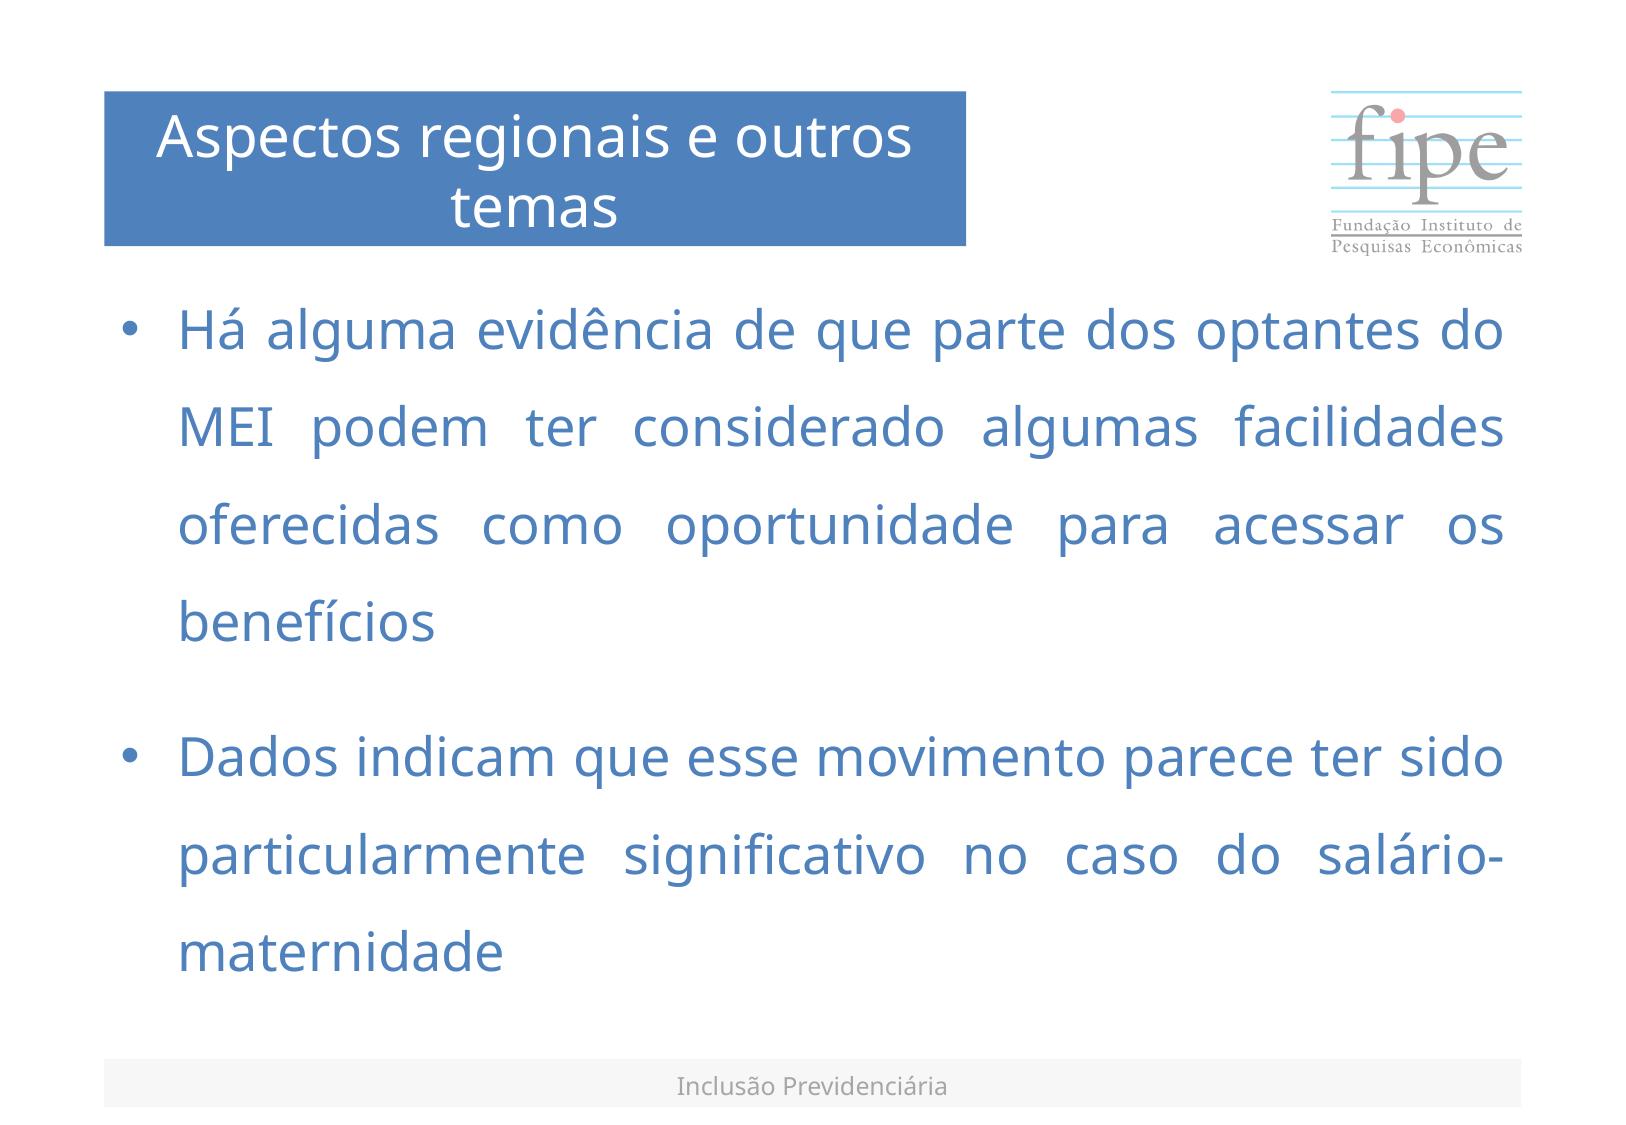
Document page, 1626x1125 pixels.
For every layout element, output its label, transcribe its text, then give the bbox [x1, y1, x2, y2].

text_box Aspectos regionais e outros temas [104, 91, 967, 247]
text_box Há alguma evidência de que parte dos optantes do MEI podem ter considerado algumas facilidades oferecidas como oportunidade para acessar os benefícios Dados indicam que esse movimento parece ter sido particularmente significativo no caso do salário-maternidade [105, 255, 1522, 990]
text_box Inclusão Previdenciária [104, 1058, 1522, 1108]
